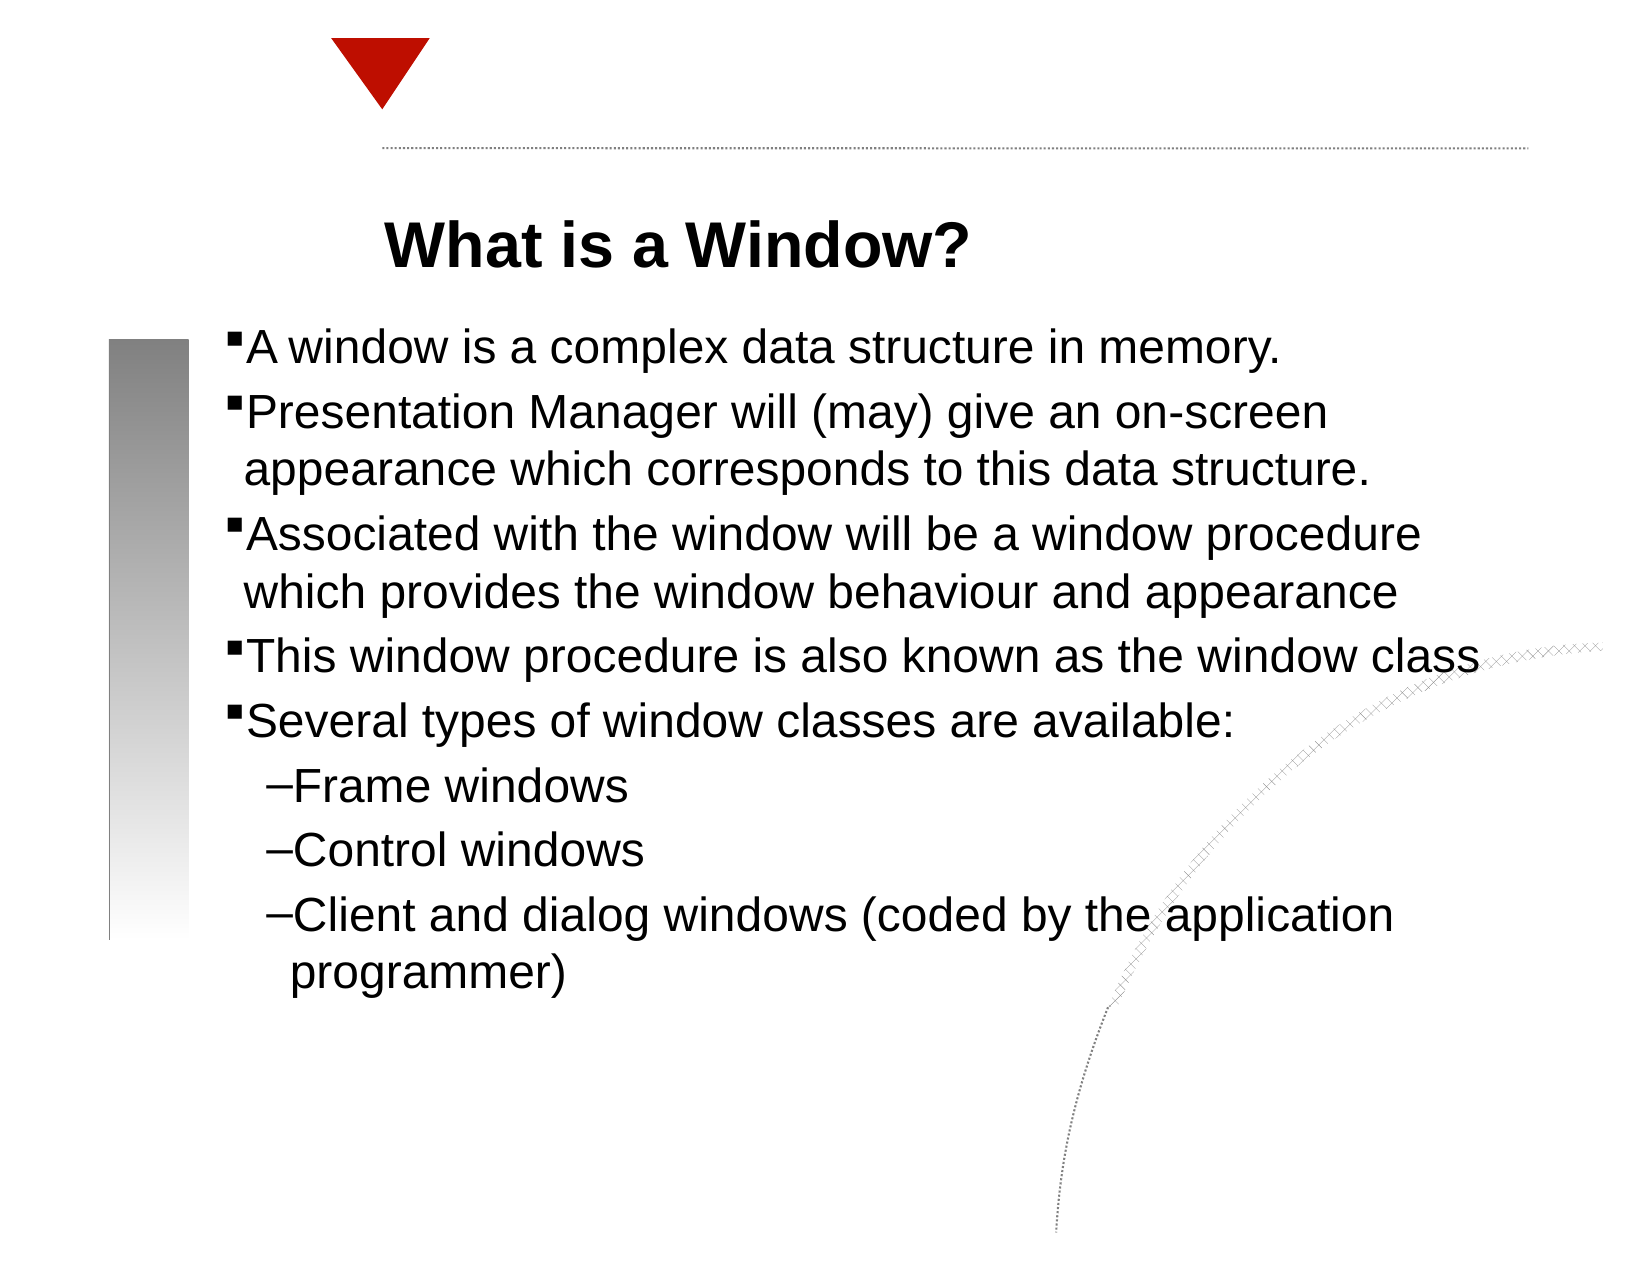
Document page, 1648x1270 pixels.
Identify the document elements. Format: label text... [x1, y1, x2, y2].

text_box What is a Window? [384, 202, 1538, 281]
text_box A window is a complex data structure in memory. Presentation Manager will (may) give an on-screen appearance which corresponds to this data structure. Associated with the window will be a window procedure which provides the window behaviour and appearance This window procedure is also known as the window class Several types of window classes are available: Frame windows Control windows Client and dialog windows (coded by the application programmer) [223, 315, 1532, 999]
